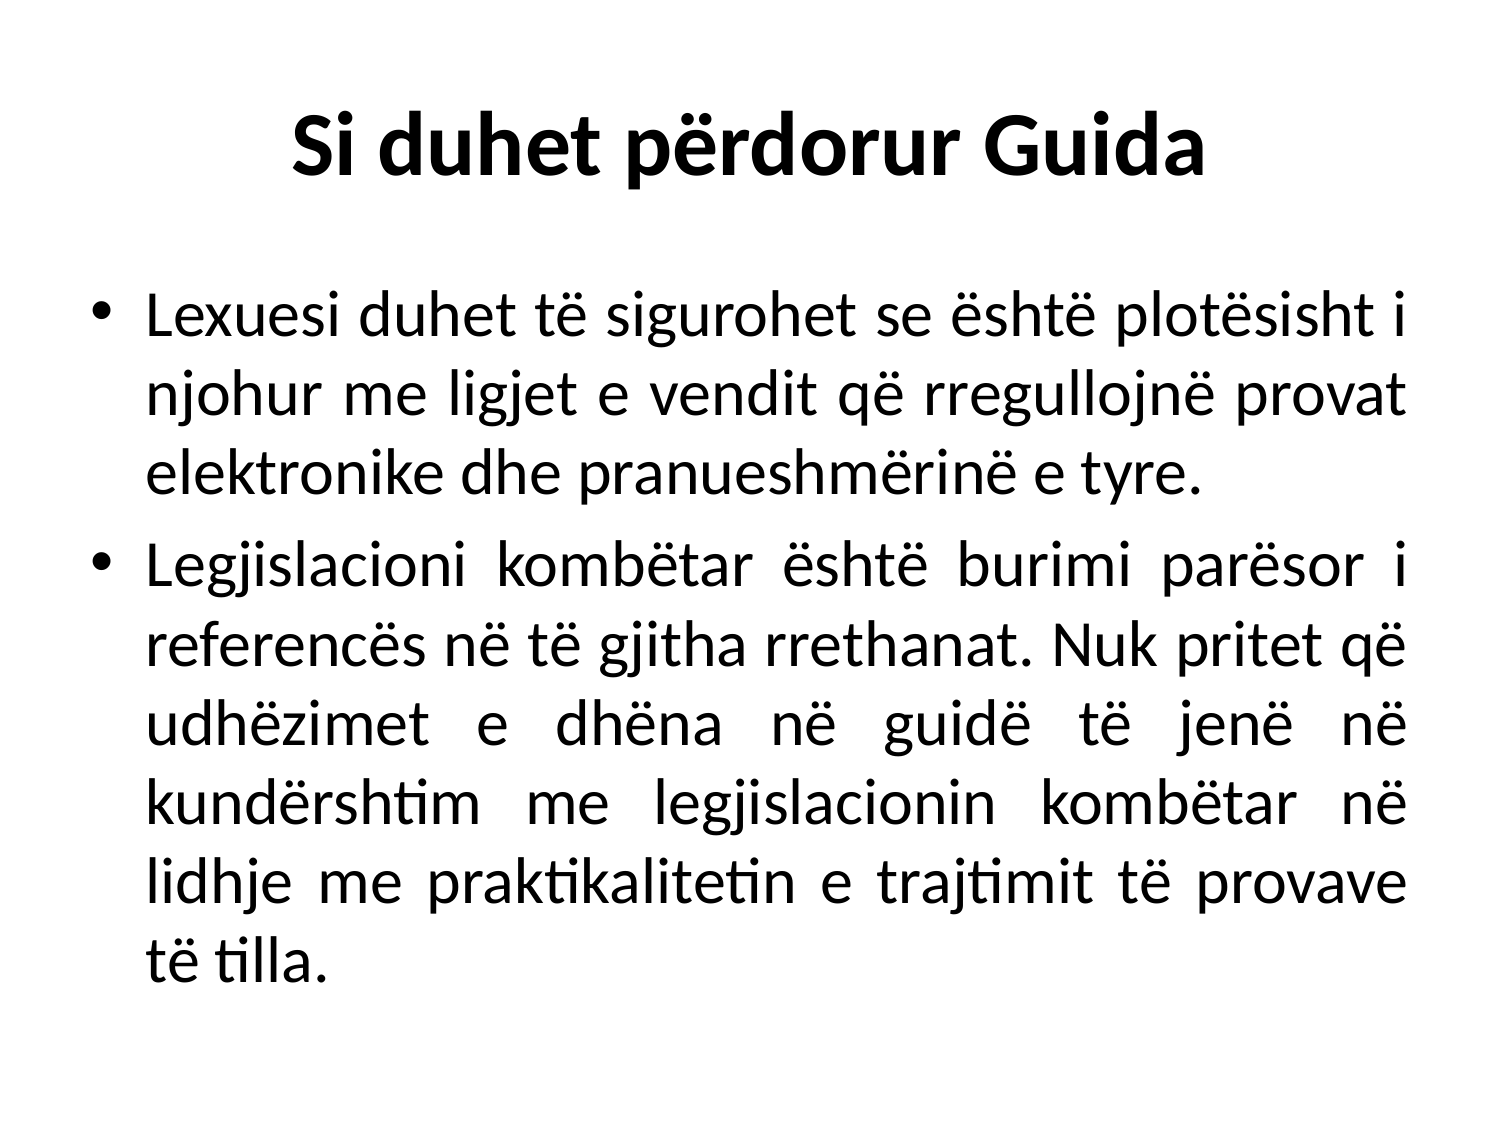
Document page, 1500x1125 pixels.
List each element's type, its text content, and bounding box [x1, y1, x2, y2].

list Lexuesi duhet të sigurohet se është plotësisht i njohur me ligjet e vendit që rregullojnë provat elektronike dhe pranueshmërinë e tyre. Legjislacioni kombëtar është burimi parësor i referencës në të gjitha rrethanat. Nuk pritet që udhëzimet e dhëna në guidë të jenë në kundërshtim me legjislacionin kombëtar në lidhje me praktikalitetin e trajtimit të provave të tilla. [75, 262, 1425, 1005]
title Si duhet përdorur Guida [75, 45, 1425, 233]
